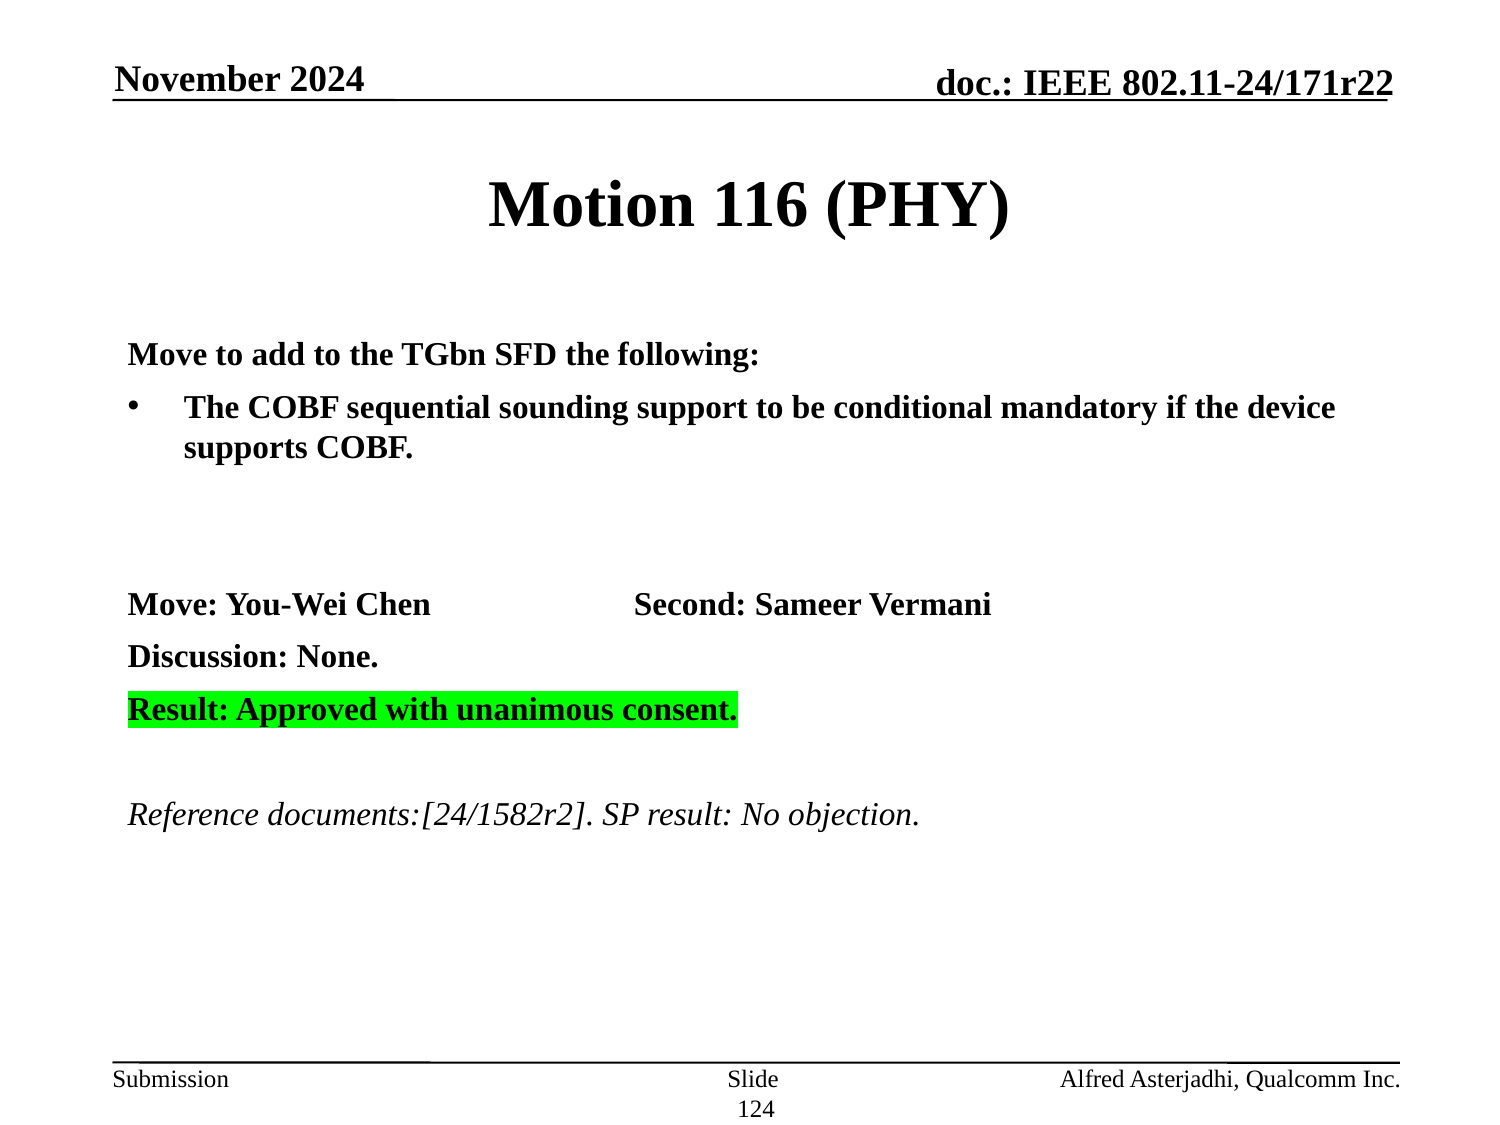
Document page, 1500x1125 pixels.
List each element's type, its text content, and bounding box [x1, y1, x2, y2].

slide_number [114, 54, 423, 100]
title Motion 116 (PHY) [112, 112, 1388, 288]
footer Alfred Asterjadhi, Qualcomm Inc. [878, 1061, 1402, 1093]
list Move to add to the TGbn SFD the following: The COBF sequential sounding support to be conditional mandatory if the device supports COBF. Move: You-Wei Chen Second: Sameer Vermani Discussion: None. Result: Approved with unanimous consent. Reference documents:[24/1582r2]. SP result: No objection. [112, 324, 1388, 1000]
slide_number Slide 124 [712, 1061, 800, 1123]
